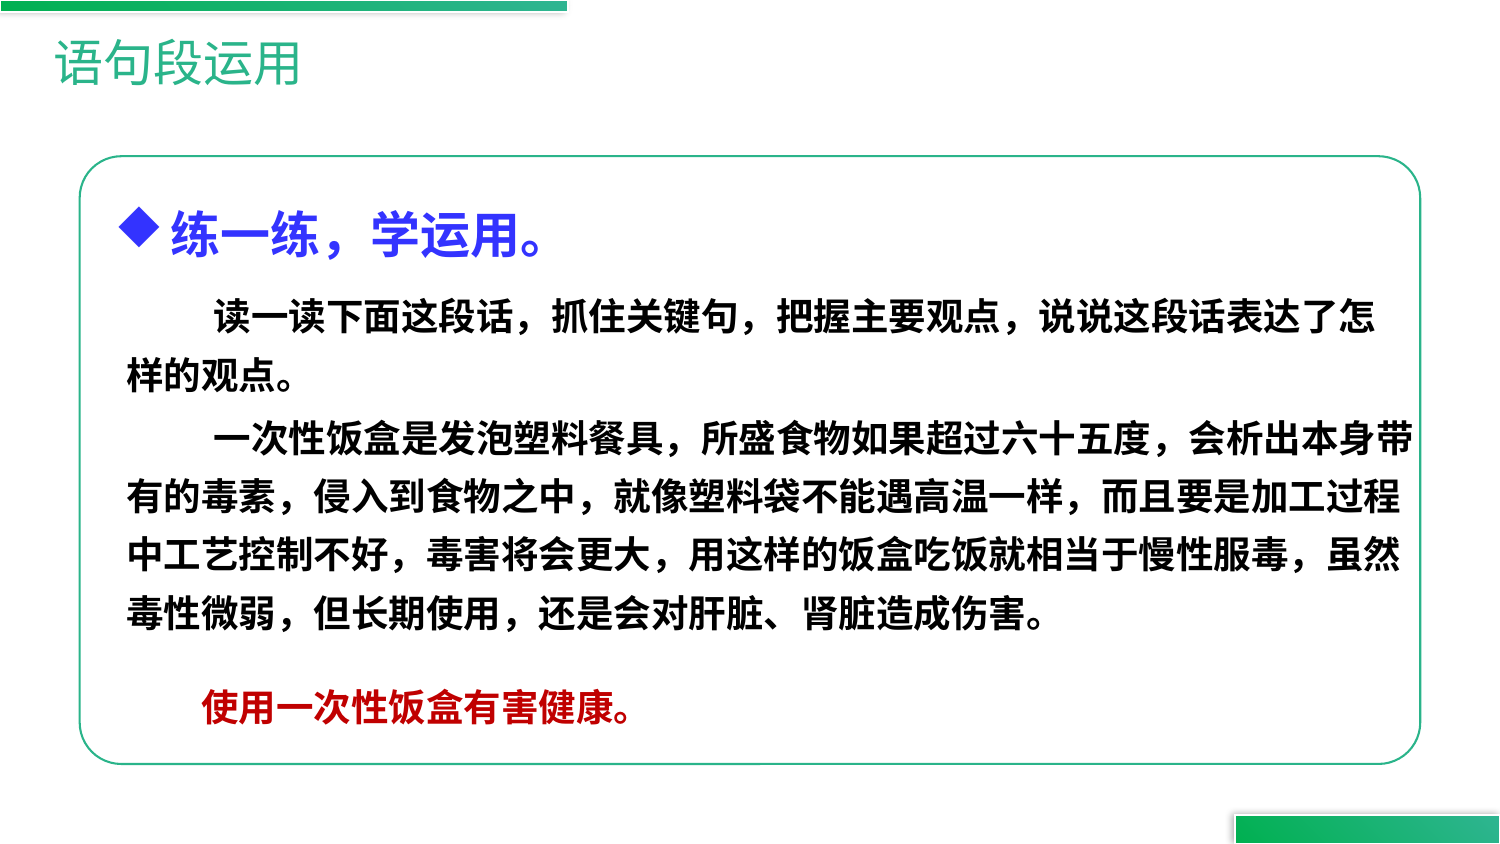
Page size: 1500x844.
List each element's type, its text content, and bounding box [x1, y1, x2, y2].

text_box 练一练，学运用。 [102, 198, 597, 270]
text_box 使用一次性饭盒有害健康。 [189, 678, 663, 735]
text_box 读一读下面这段话，抓住关键句，把握主要观点，说说这段话表达了怎样的观点。 [114, 274, 1422, 395]
list 语句段运用 [41, 32, 471, 94]
text_box 一次性饭盒是发泡塑料餐具，所盛食物如果超过六十五度，会析出本身带有的毒素，侵入到食物之中，就像塑料袋不能遇高温一样，而且要是加工过程中工艺控制不好，毒害将会更大，用这样的饭盒吃饭就相当于慢性服毒，虽然毒性微弱，但长期使用，还是会对肝脏、肾脏造成伤害。 [114, 395, 1432, 641]
